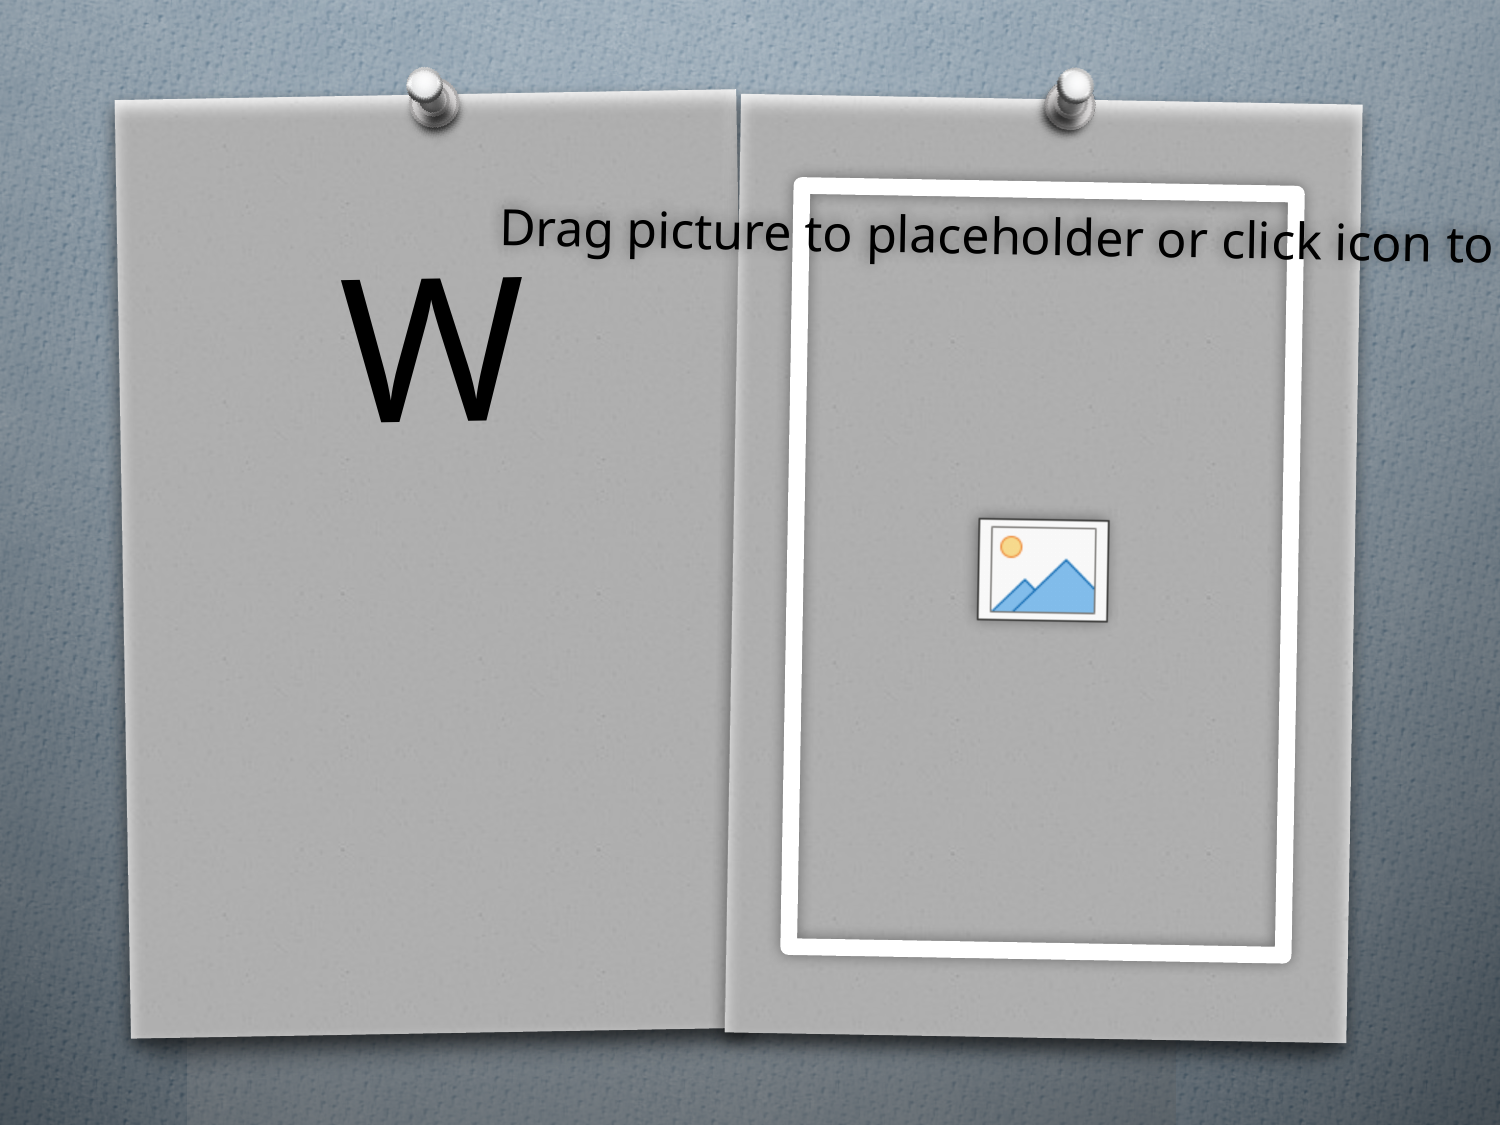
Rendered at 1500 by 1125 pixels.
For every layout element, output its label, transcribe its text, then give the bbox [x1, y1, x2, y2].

title W [179, 222, 687, 475]
picture [1016, 41, 1138, 162]
picture [375, 33, 497, 157]
picture [803, 197, 1282, 943]
